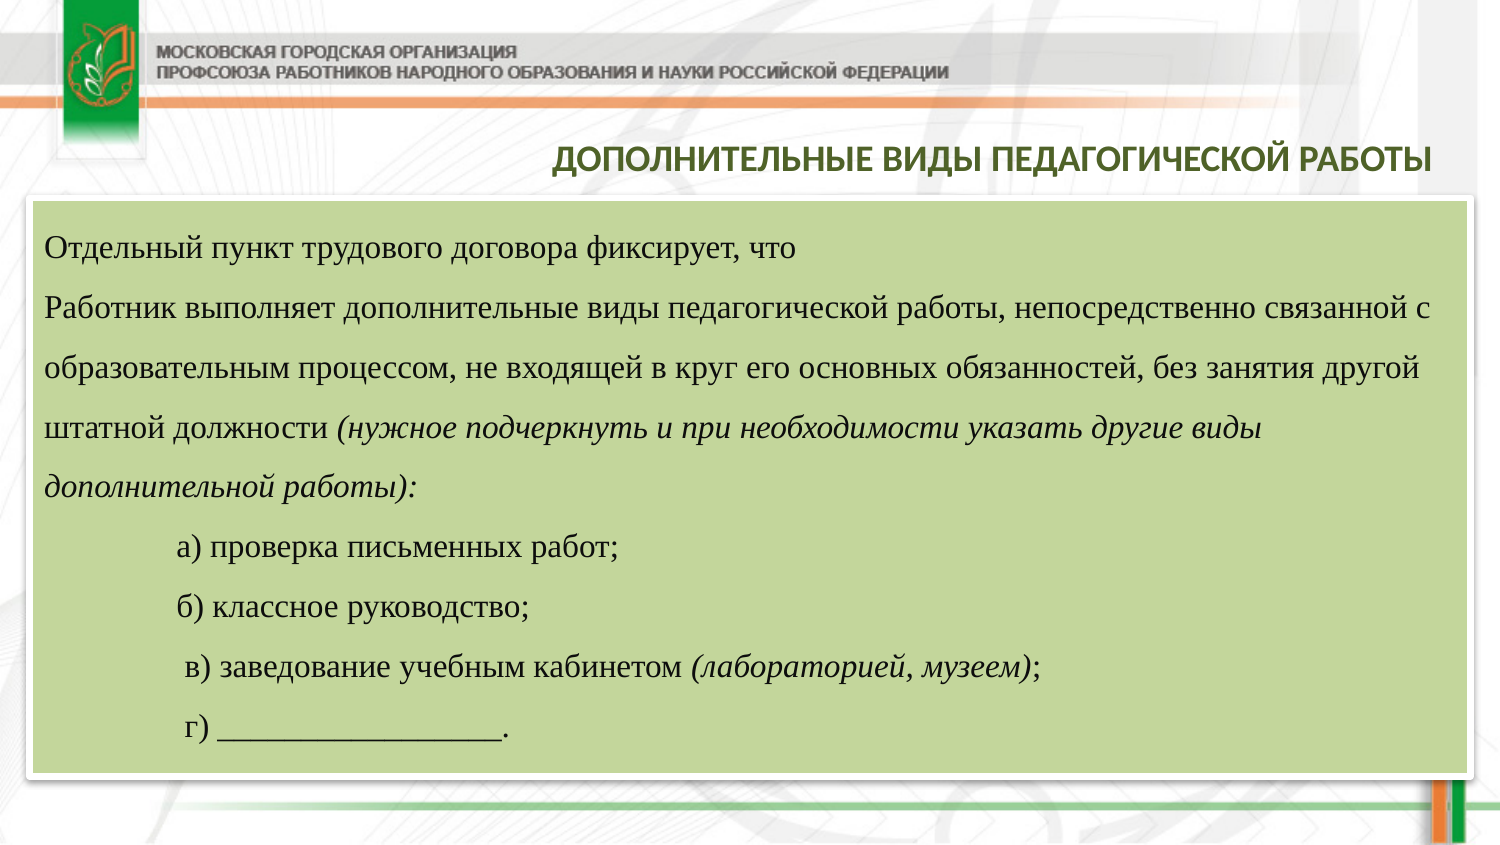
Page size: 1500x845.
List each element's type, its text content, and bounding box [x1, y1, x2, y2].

text_box Отдельный пункт трудового договора фиксирует, что Работник выполняет дополнительные виды педагогической работы, непосредственно связанной с образовательным процессом, не входящей в круг его основных обязанностей, без занятия другой штатной должности (нужное подчеркнуть и при необходимости указать другие виды дополнительной работы): а) проверка письменных работ; б) классное руководство; в) заведование учебным кабинетом (лабораторией, музеем); г) _________________. [26, 195, 1474, 780]
text_box ДОПОЛНИТЕЛЬНЫЕ ВИДЫ ПЕДАГОГИЧЕСКОЙ РАБОТЫ [537, 126, 1470, 187]
picture [0, 0, 1500, 845]
